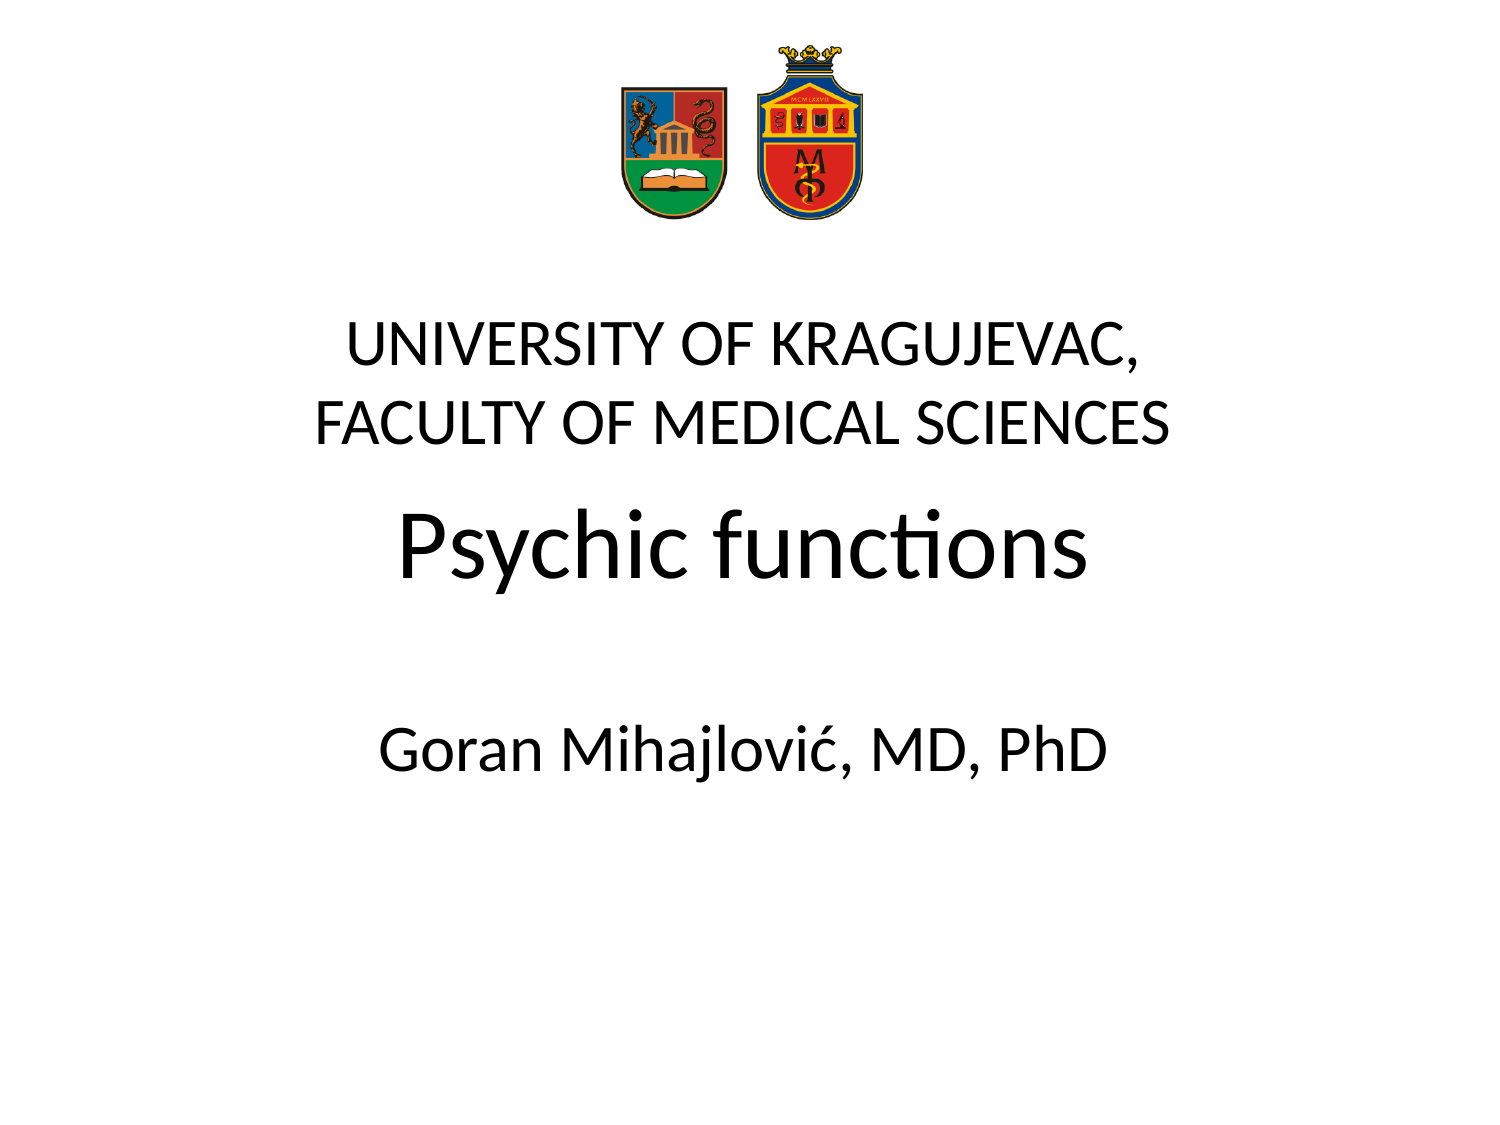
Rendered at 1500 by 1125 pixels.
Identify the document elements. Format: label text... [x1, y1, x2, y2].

picture [599, 37, 878, 240]
subtitle UNIVERSITY OF KRAGUJEVAC, FACULTY OF MEDICAL SCIENCES Psychic functions Goran Mihajlović, MD, PhD [218, 290, 1269, 829]
